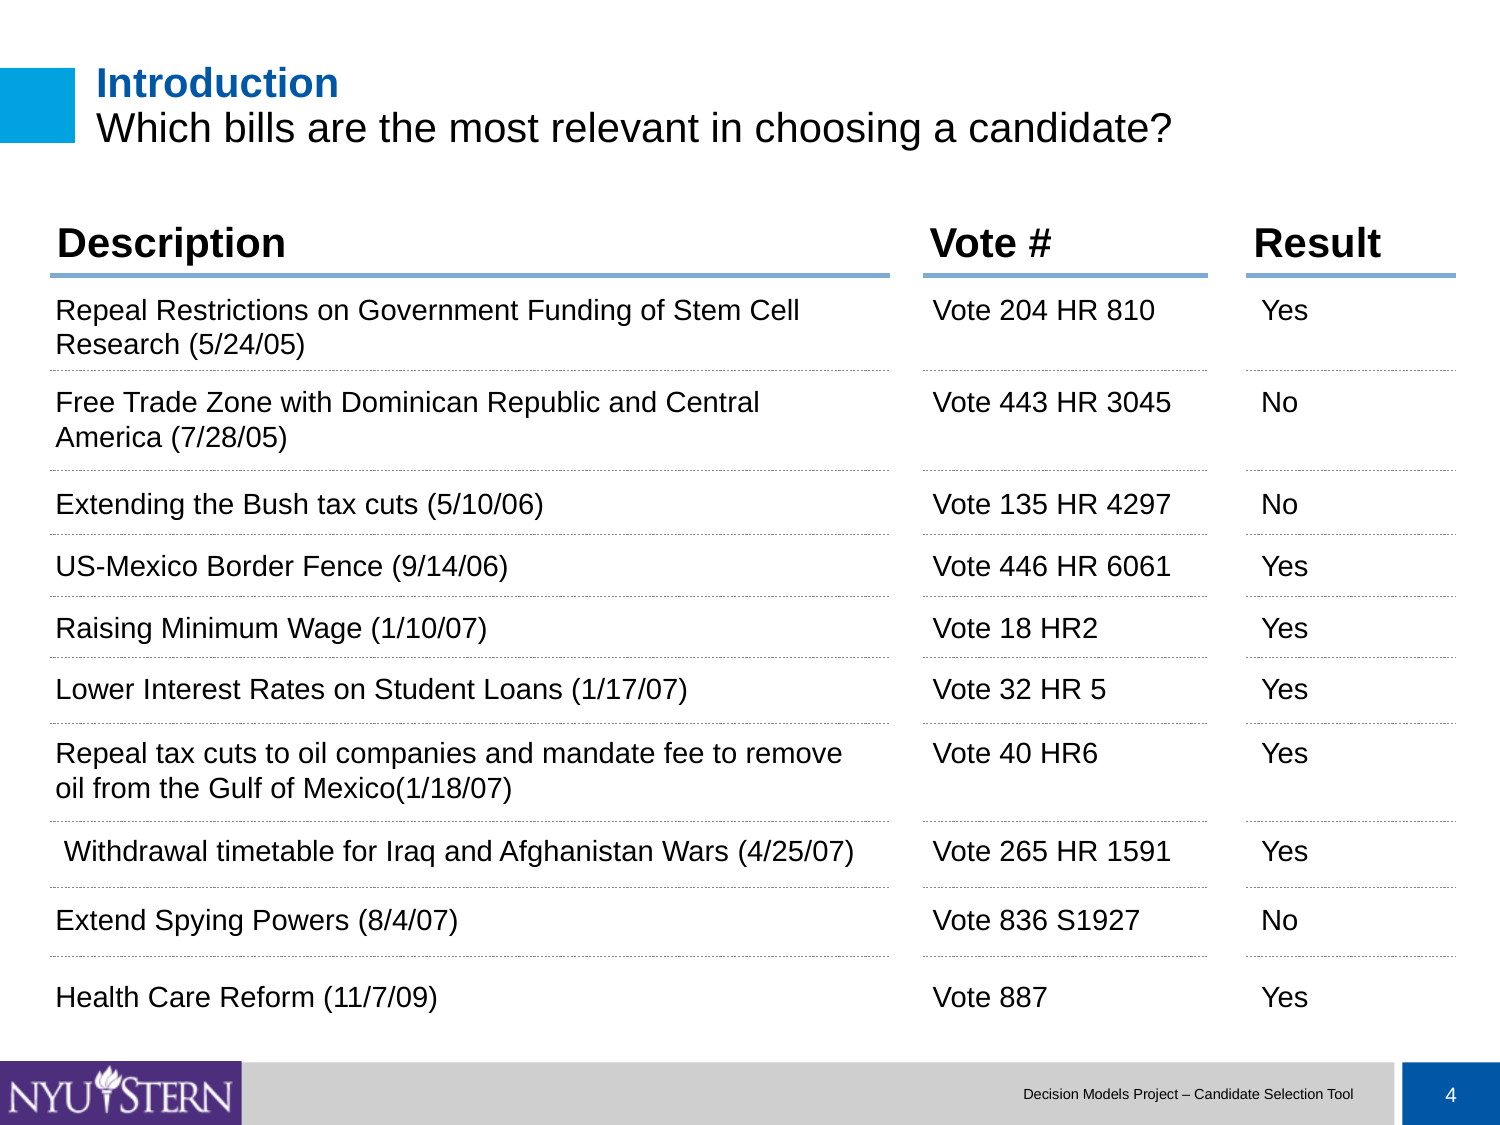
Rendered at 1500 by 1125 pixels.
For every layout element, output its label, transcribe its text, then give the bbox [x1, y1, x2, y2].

text_box Result [1238, 208, 1449, 274]
text_box Yes [1246, 663, 1457, 714]
text_box Vote 204 HR 810 [917, 283, 1212, 334]
text_box Vote 40 HR6 [917, 727, 1212, 777]
text_box Vote 18 HR2 [917, 601, 1212, 652]
text_box Vote 443 HR 3045 [917, 376, 1212, 426]
text_box Repeal tax cuts to oil companies and mandate fee to remove oil from the Gulf of Mexico(1/18/07) [40, 727, 880, 812]
text_box Description [42, 208, 357, 274]
text_box Extending the Bush tax cuts (5/10/06) [40, 477, 880, 528]
text_box Vote 135 HR 4297 [917, 477, 1212, 528]
text_box Yes [1246, 539, 1457, 590]
text_box Vote 836 S1927 [917, 893, 1212, 944]
text_box Vote 887 [917, 970, 1212, 1021]
text_box Yes [1246, 970, 1457, 1021]
text_box No [1246, 477, 1457, 528]
title Introduction Which bills are the most relevant in choosing a candidate? [95, 60, 1261, 162]
text_box Yes [1246, 601, 1457, 652]
text_box Yes [1246, 283, 1457, 334]
text_box Yes [1246, 729, 1457, 777]
text_box Lower Interest Rates on Student Loans (1/17/07) [40, 663, 880, 714]
text_box Free Trade Zone with Dominican Republic and Central America (7/28/05) [40, 376, 880, 461]
text_box Vote 265 HR 1591 [917, 824, 1212, 875]
text_box Health Care Reform (11/7/09) [40, 970, 880, 1021]
text_box Raising Minimum Wage (1/10/07) [40, 601, 880, 652]
text_box Extend Spying Powers (8/4/07) [40, 893, 880, 944]
text_box US-Mexico Border Fence (9/14/06) [40, 539, 880, 590]
text_box Vote 446 HR 6061 [917, 539, 1212, 590]
text_box Vote 32 HR 5 [917, 663, 1212, 714]
text_box Yes [1246, 826, 1457, 875]
text_box Repeal Restrictions on Government Funding of Stem Cell Research (5/24/05) [40, 283, 880, 369]
text_box No [1246, 893, 1457, 944]
text_box Vote # [914, 208, 1229, 274]
picture [0, 1061, 242, 1125]
text_box Withdrawal timetable for Iraq and Afghanistan Wars (4/25/07) [40, 824, 880, 875]
text_box No [1246, 376, 1457, 426]
